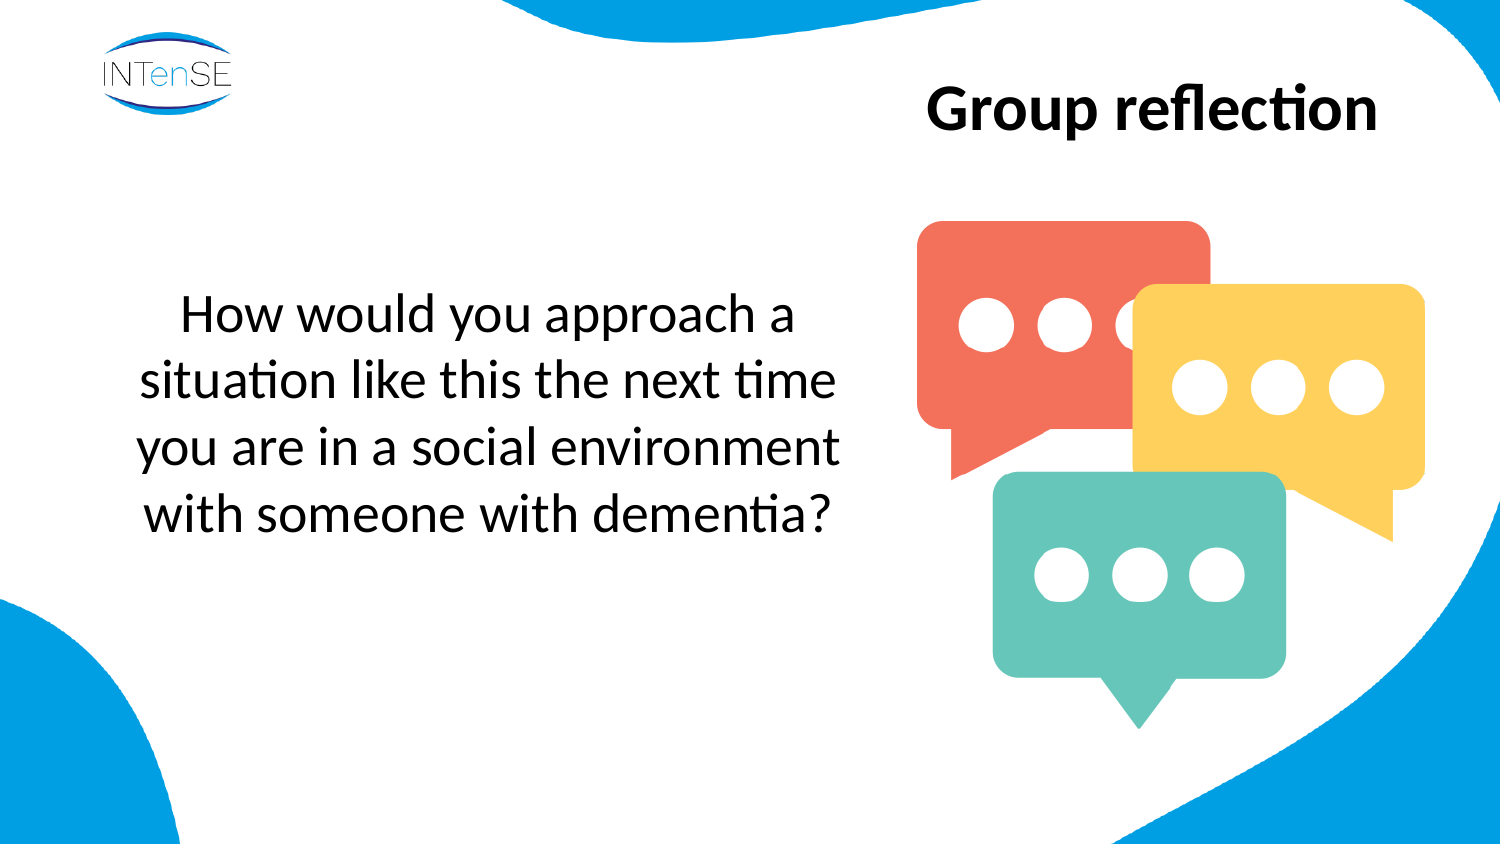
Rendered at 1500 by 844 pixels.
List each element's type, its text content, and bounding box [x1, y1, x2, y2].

title Group reflection [277, 56, 1425, 197]
picture [0, 0, 1500, 844]
list How would you approach a situation like this the next time you are in a social environment with someone with dementia? [96, 268, 881, 745]
